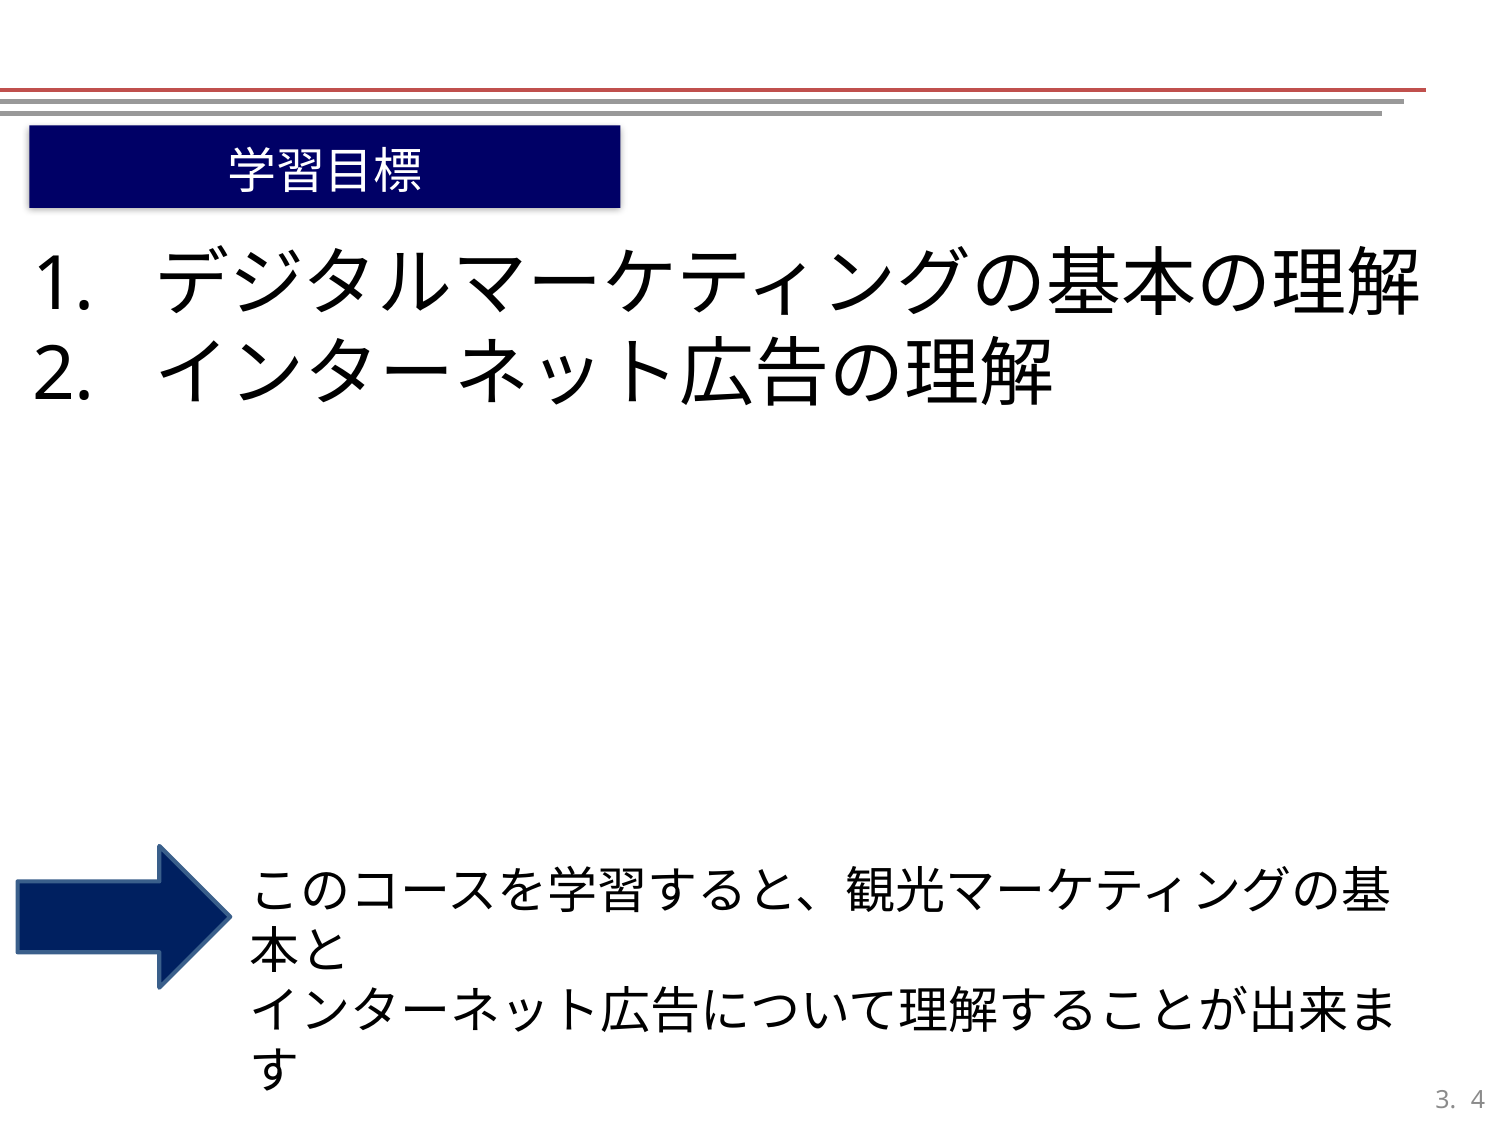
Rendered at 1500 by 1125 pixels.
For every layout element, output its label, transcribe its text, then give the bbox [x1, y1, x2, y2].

text_box デジタルマーケティングの基本の理解 インターネット広告の理解 [17, 227, 1459, 423]
text_box このコースを学習すると、観光マーケティングの基本と インターネット広告について理解することが出来ます [235, 851, 1440, 1107]
text_box 学習目標 [29, 125, 621, 208]
slide_number 3 [1381, 1065, 1500, 1125]
text_box [15, 844, 233, 990]
